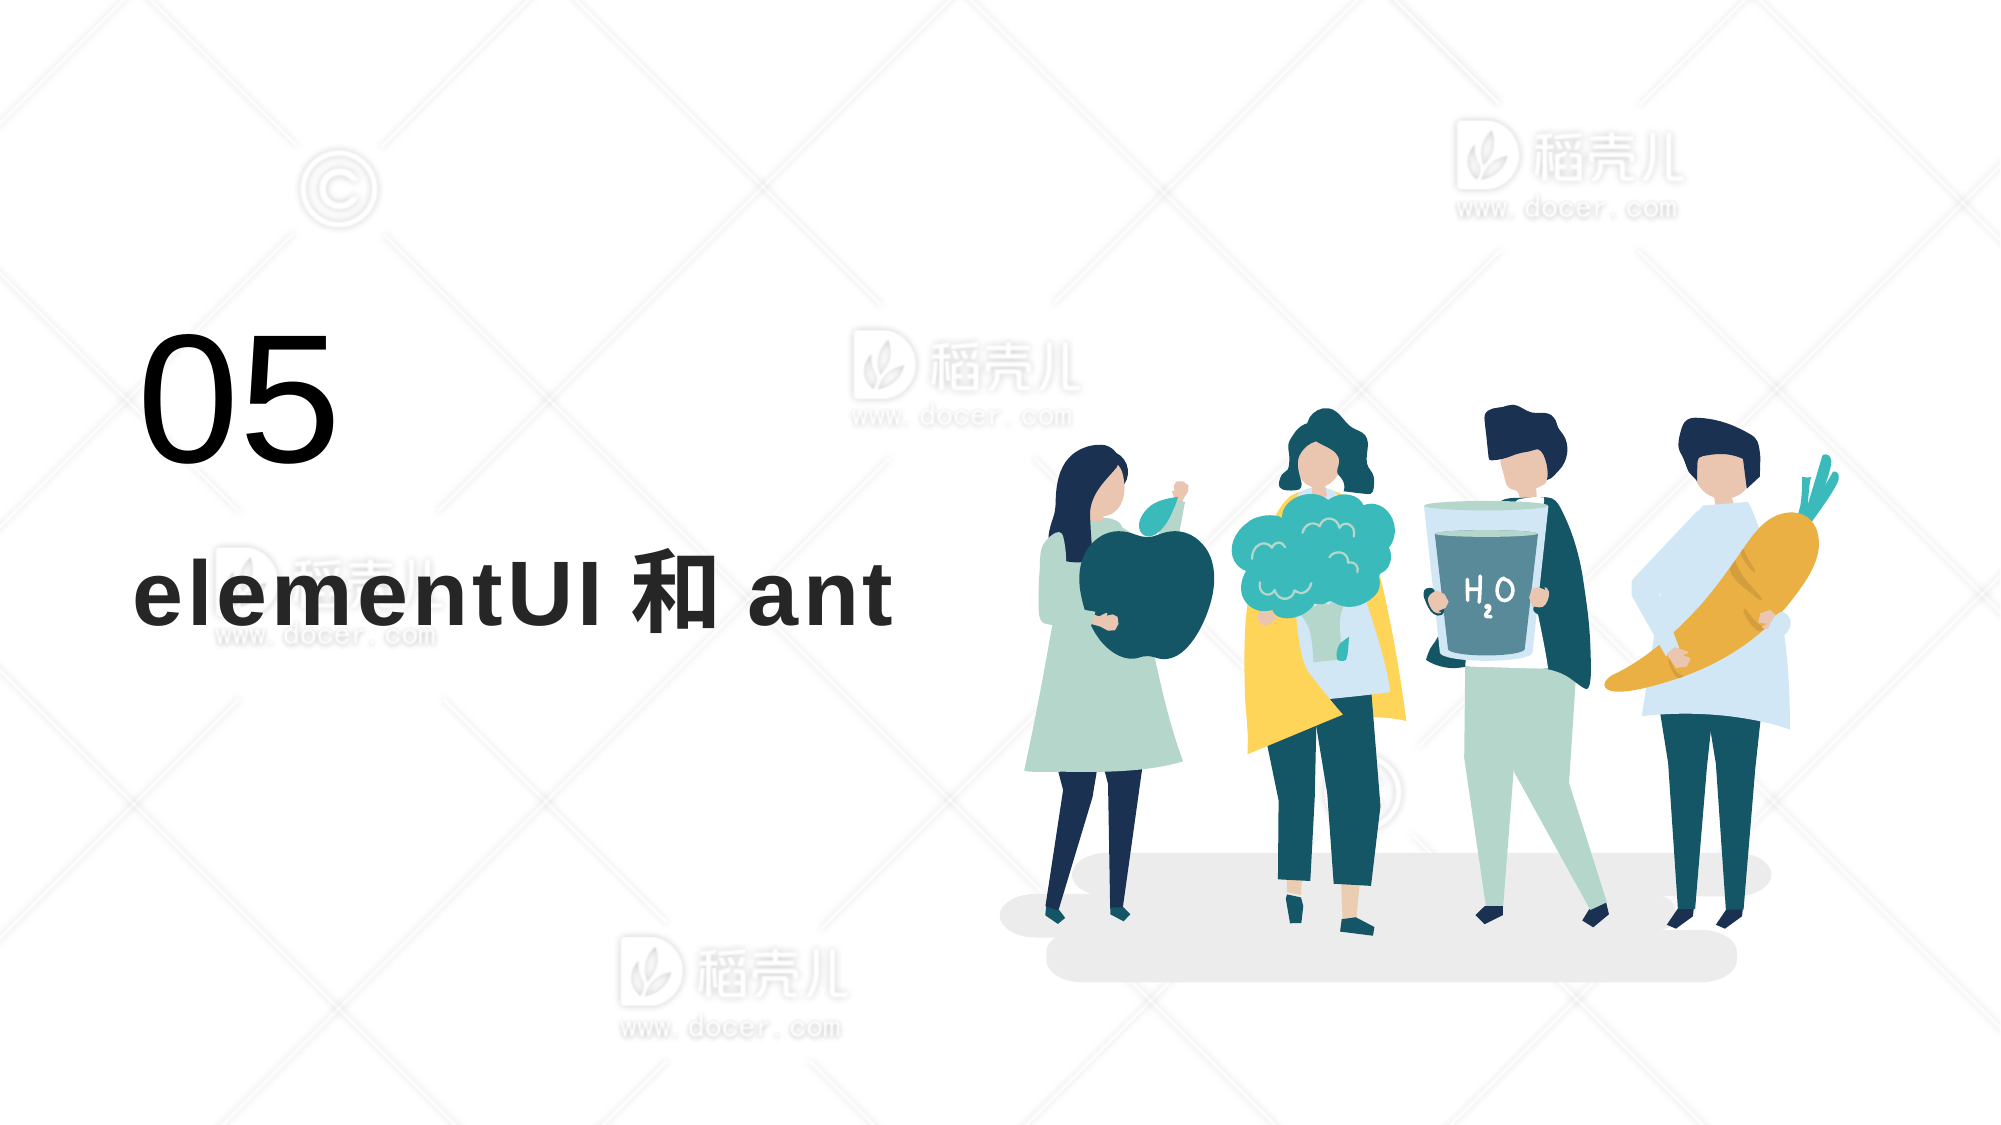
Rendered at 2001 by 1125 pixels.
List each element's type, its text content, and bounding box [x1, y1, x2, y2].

text_box 05 [85, 259, 394, 520]
picture [0, 0, 2001, 1125]
title elementUI和ant [117, 485, 957, 644]
